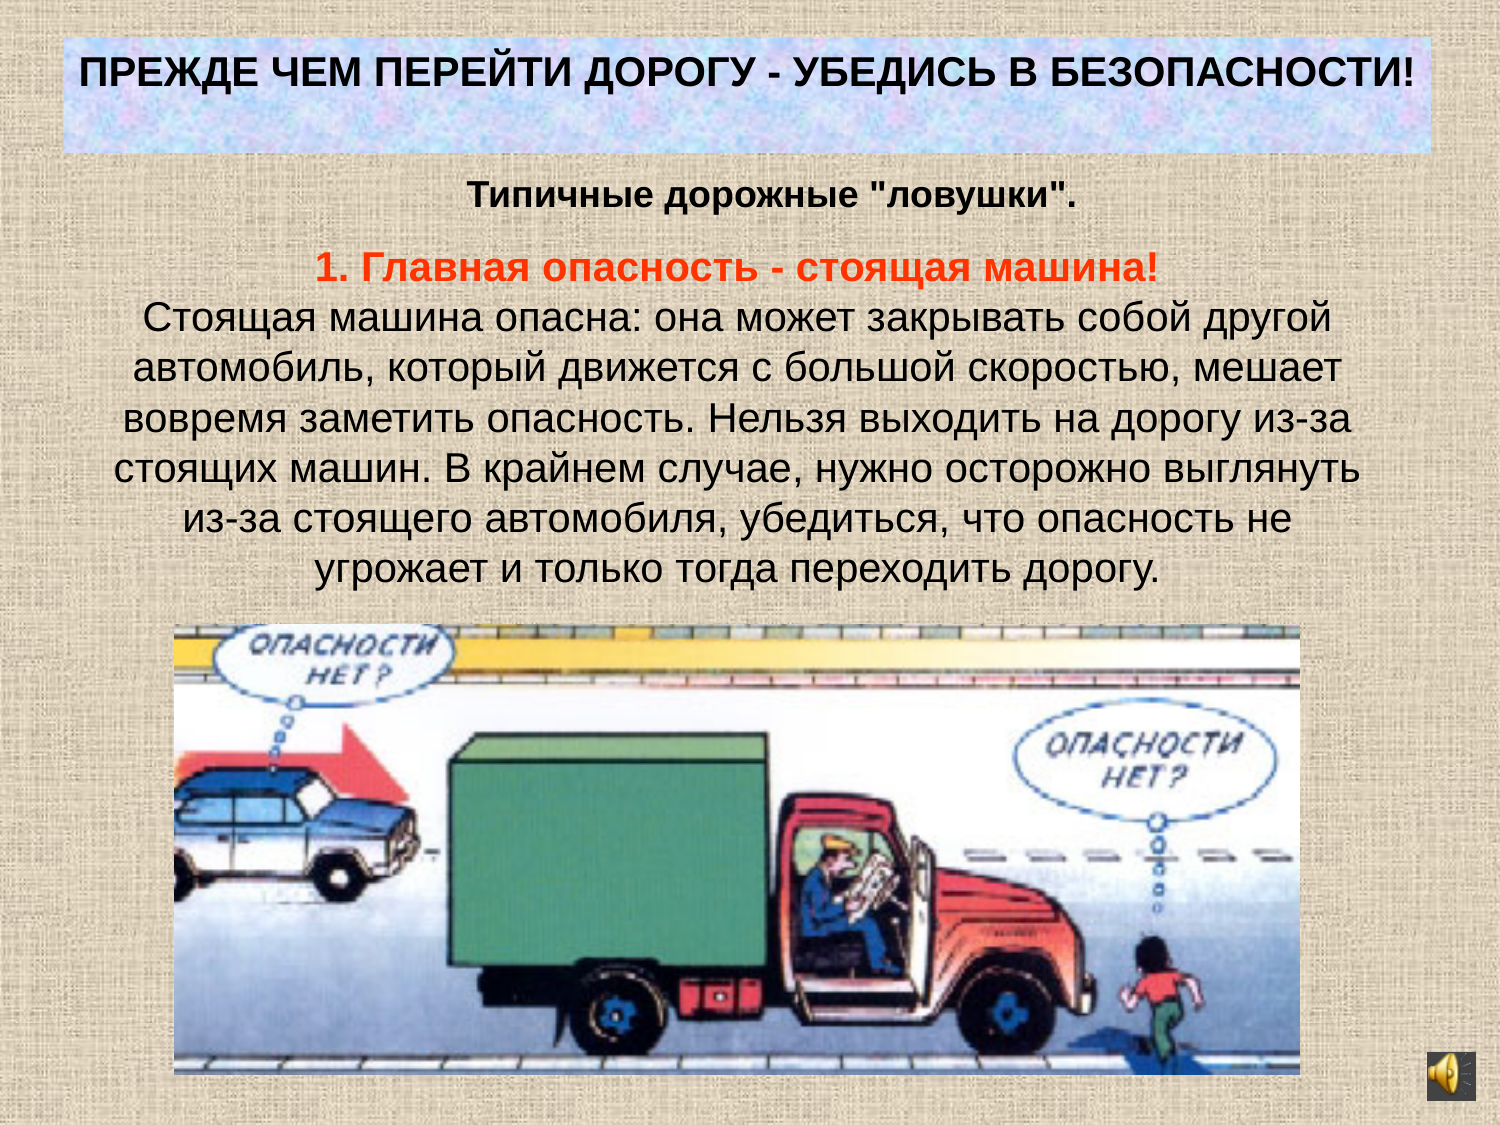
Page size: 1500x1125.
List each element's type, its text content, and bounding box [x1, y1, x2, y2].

text_box Типичные дорожные "ловушки". [451, 162, 1103, 223]
picture [0, 0, 1500, 1125]
text_box ПРЕЖДЕ ЧЕМ ПЕРЕЙТИ ДОРОГУ - УБЕДИСЬ В БЕЗОПАСНОСТИ! [63, 37, 1432, 153]
text_box 1. Главная опасность - стоящая машина! Стоящая машина опасна: она может закрывать собой другой автомобиль, который движется с большой скоростью, мешает вовремя заметить опасность. Нельзя выходить на дорогу из-за стоящих машин. В крайнем случае, нужно осторожно выглянуть из-за стоящего автомобиля, убедиться, что опасность не угрожает и только тогда переходить дорогу. [87, 232, 1388, 598]
